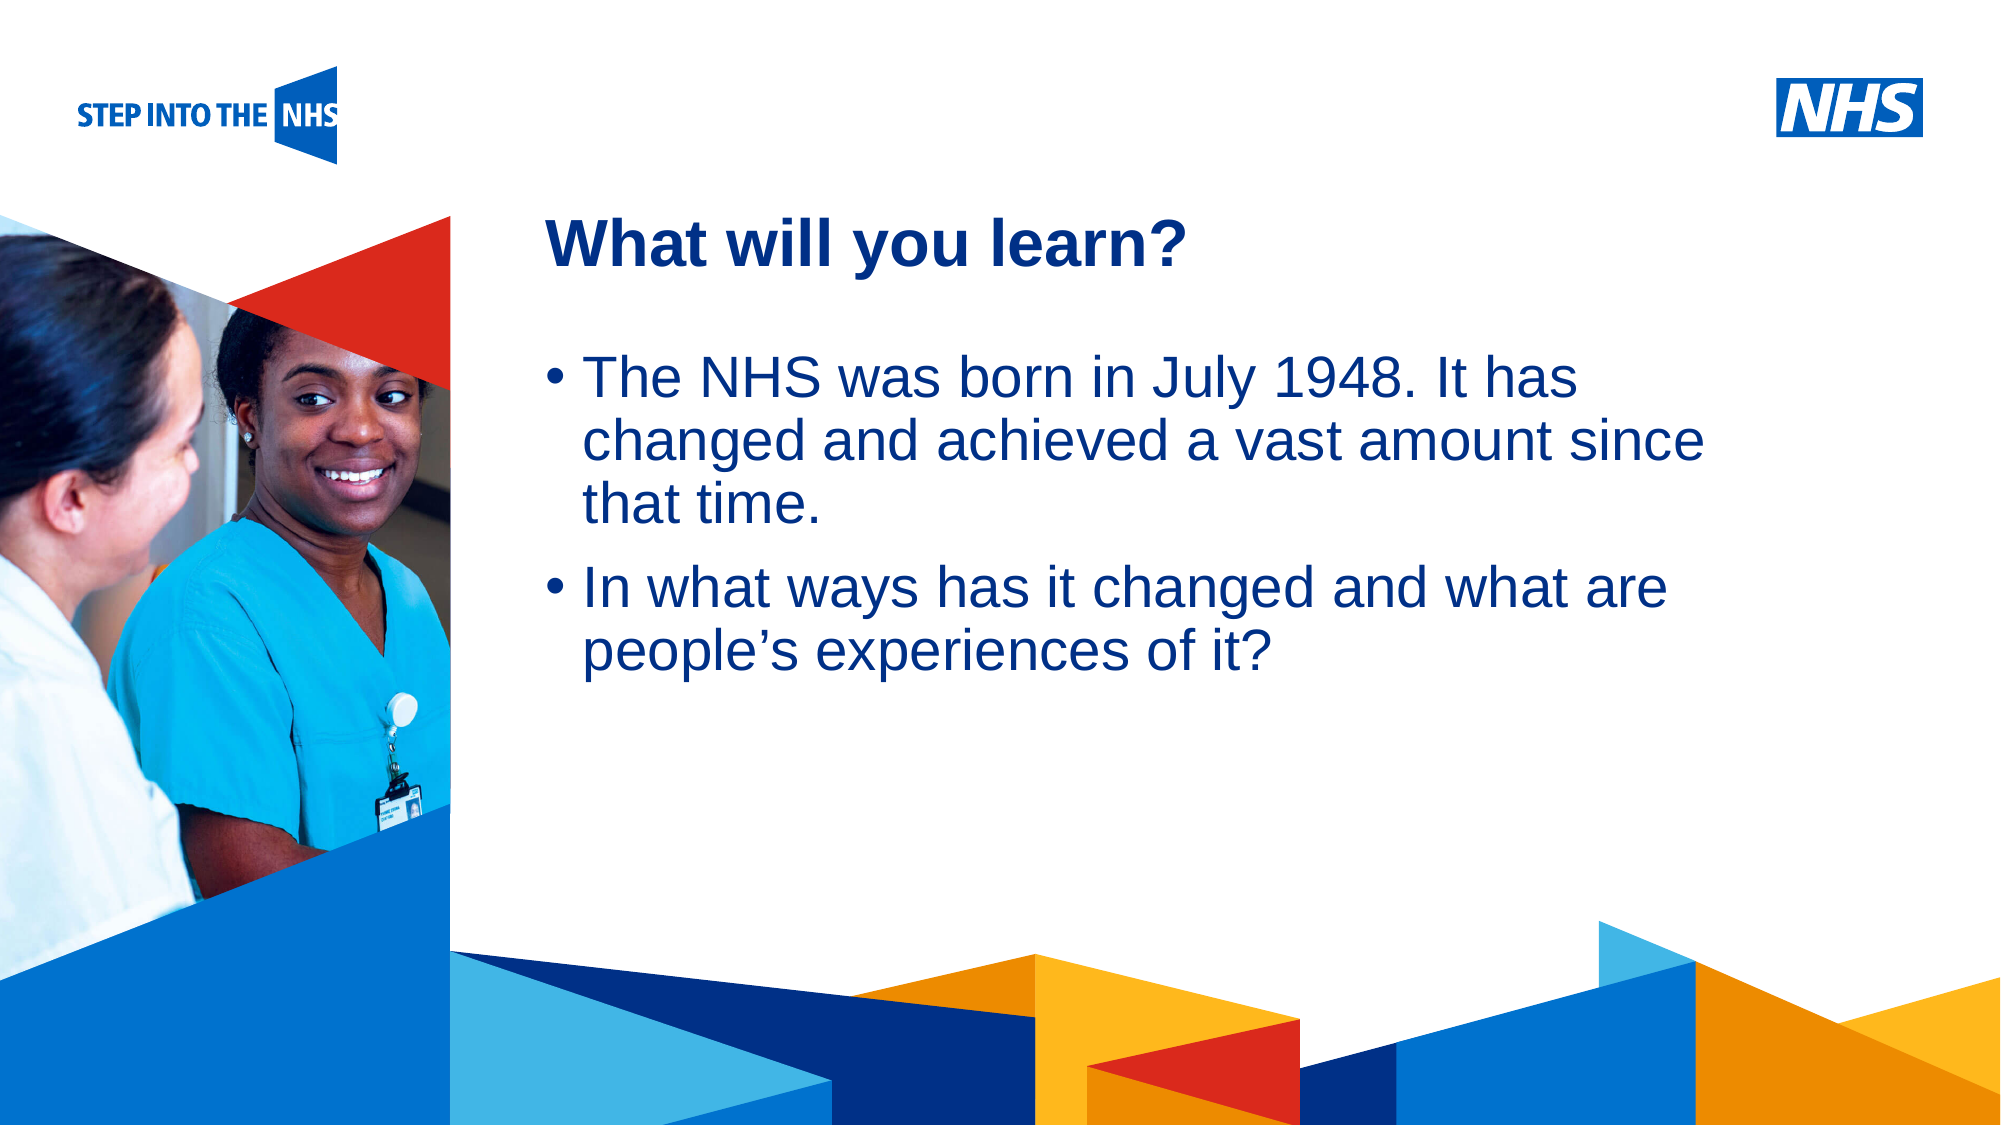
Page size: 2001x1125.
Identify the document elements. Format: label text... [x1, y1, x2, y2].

picture [0, 214, 451, 981]
picture [388, 693, 417, 736]
list The NHS was born in July 1948. It has changed and achieved a vast amount since that time. In what ways has it changed and what are people’s experiences of it? [545, 347, 1767, 879]
title What will you learn? [545, 208, 1672, 296]
